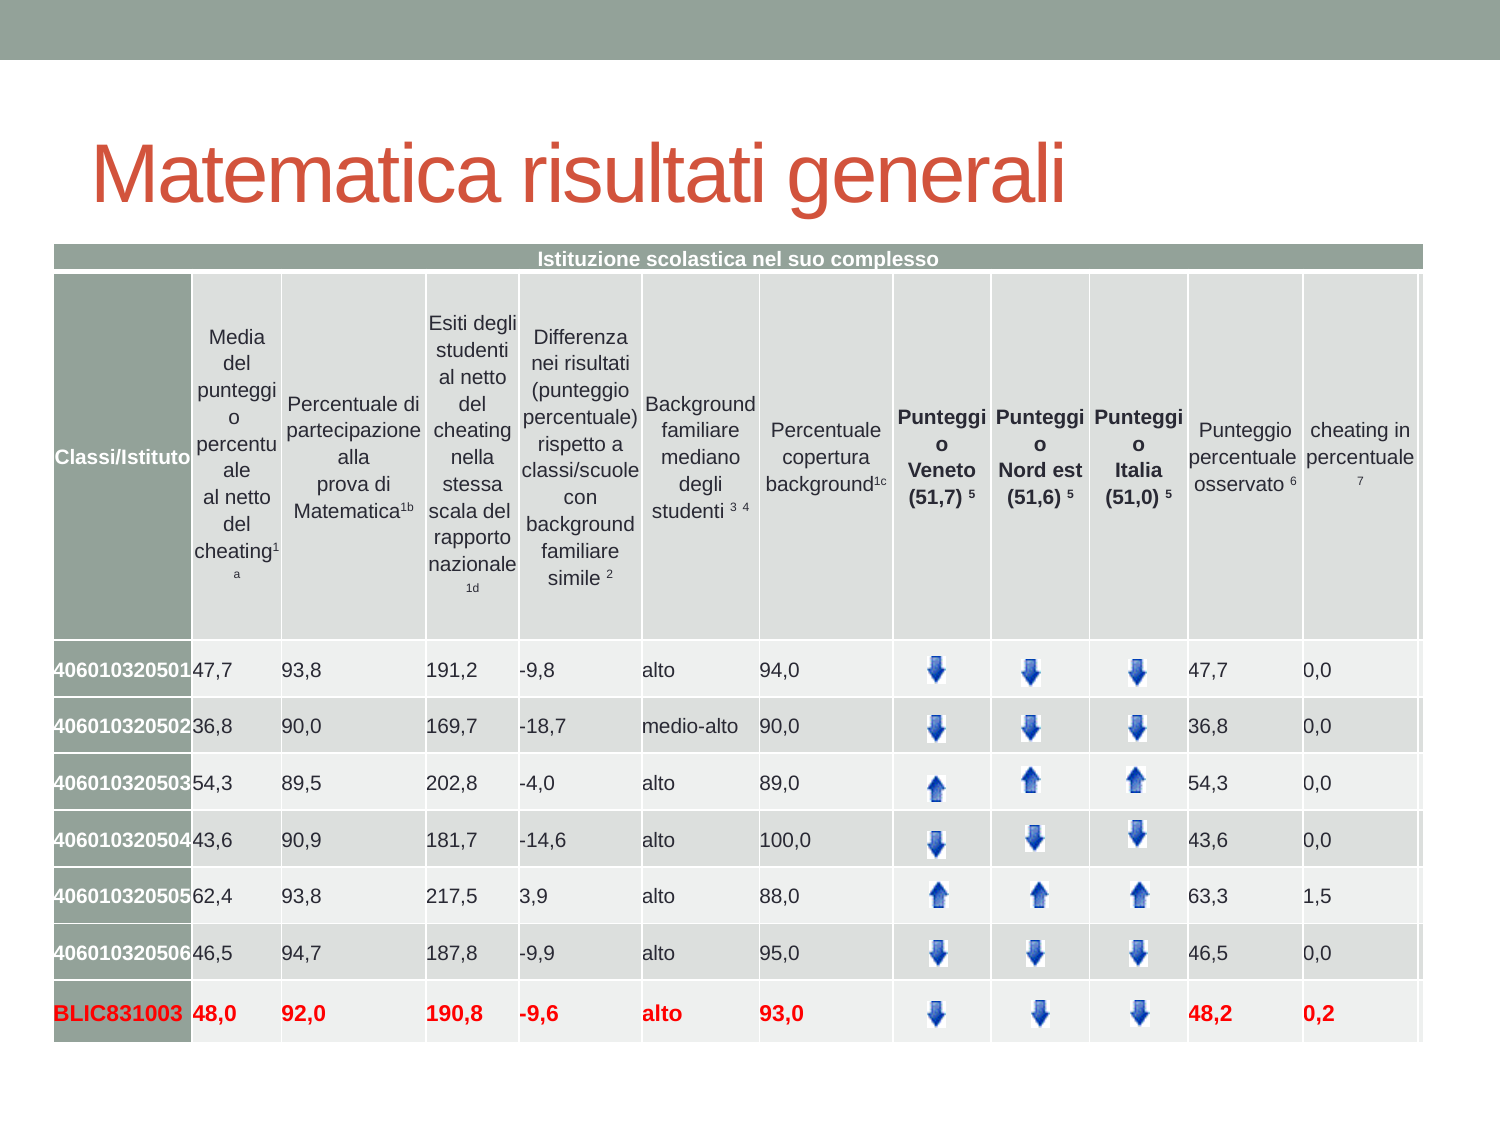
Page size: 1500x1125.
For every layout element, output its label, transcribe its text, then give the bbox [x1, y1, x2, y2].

table_cell [1419, 811, 1423, 866]
table_cell 47,7 [193, 641, 281, 696]
table_cell Punteggio Italia (51,0) 5 [1090, 274, 1187, 639]
picture [926, 715, 947, 743]
table_cell 48,2 [1189, 981, 1302, 1042]
picture [1130, 1000, 1150, 1028]
table_cell 191,2 [427, 641, 518, 696]
table_cell 88,0 [760, 868, 892, 923]
picture [926, 831, 947, 859]
table_cell -14,6 [520, 811, 641, 866]
table_cell Percentuale di partecipazione alla prova di Matematica1b [282, 274, 425, 639]
picture [1130, 881, 1150, 909]
table_cell [1419, 274, 1423, 639]
table_cell 89,5 [282, 754, 425, 809]
table_cell [1090, 924, 1187, 979]
table_cell [1090, 698, 1187, 752]
table_cell 90,9 [282, 811, 425, 866]
table_cell 93,8 [282, 641, 425, 696]
table_cell 46,5 [193, 924, 281, 979]
table_cell alto [643, 641, 759, 696]
table_cell 95,0 [760, 924, 892, 979]
picture [1128, 940, 1149, 968]
table_cell 54,3 [1189, 754, 1302, 809]
table_cell [894, 981, 990, 1042]
table_cell [992, 754, 1089, 809]
table_cell [1090, 811, 1187, 866]
table_cell medio-alto [643, 698, 759, 752]
table_cell 406010320506 [54, 924, 191, 979]
table_cell 63,3 [1189, 868, 1302, 923]
table_cell alto [643, 868, 759, 923]
table_cell Punteggio Nord est (51,6) 5 [992, 274, 1089, 639]
table_cell 93,8 [282, 868, 425, 923]
table_cell [894, 698, 990, 752]
table_cell [992, 641, 1089, 696]
picture [926, 656, 947, 684]
table_cell [1419, 868, 1423, 923]
table_cell 0,0 [1304, 924, 1417, 979]
table_cell alto [643, 981, 759, 1042]
picture [928, 940, 949, 968]
table_cell 43,6 [193, 811, 281, 866]
table_cell [1419, 641, 1423, 696]
table_cell 89,0 [760, 754, 892, 809]
table_cell alto [643, 924, 759, 979]
picture [926, 774, 947, 802]
table_cell -9,8 [520, 641, 641, 696]
table_cell 1,5 [1304, 868, 1417, 923]
table_cell [1419, 981, 1423, 1042]
table_cell 190,8 [427, 981, 518, 1042]
table_cell 92,0 [282, 981, 425, 1042]
table_cell [1090, 981, 1187, 1042]
table_cell 100,0 [760, 811, 892, 866]
title Matematica risultati generali [75, 87, 1425, 242]
picture [929, 881, 949, 909]
table_cell [992, 924, 1089, 979]
table_cell [1419, 698, 1423, 752]
table_cell Punteggio percentuale osservato 6 [1189, 274, 1302, 639]
table_cell BLIC831003 [54, 981, 191, 1042]
table_cell Classi/Istituto [54, 274, 191, 639]
table_cell [894, 924, 990, 979]
table_cell 94,7 [282, 924, 425, 979]
table_cell 406010320503 [54, 754, 191, 809]
table_cell 0,2 [1304, 981, 1417, 1042]
table_cell [992, 698, 1089, 752]
table_cell 406010320502 [54, 698, 191, 752]
table_cell 36,8 [1189, 698, 1302, 752]
table_cell -9,6 [520, 981, 641, 1042]
table_cell 47,7 [1189, 641, 1302, 696]
picture [1025, 940, 1045, 968]
table_cell 3,9 [520, 868, 641, 923]
table_cell 0,0 [1304, 811, 1417, 866]
table_cell [894, 754, 990, 809]
table_cell [992, 981, 1089, 1042]
picture [1021, 659, 1041, 687]
table_cell 187,8 [427, 924, 518, 979]
table_cell 181,7 [427, 811, 518, 866]
picture [1021, 714, 1041, 742]
picture [926, 1000, 947, 1029]
table_cell Esiti degli studenti al netto del cheating nella stessa scala del rapporto nazionale 1d [427, 274, 518, 639]
table_cell 217,5 [427, 868, 518, 923]
table_cell 54,3 [193, 754, 281, 809]
table_cell 406010320505 [54, 868, 191, 923]
table_cell 43,6 [1189, 811, 1302, 866]
table_cell 90,0 [760, 698, 892, 752]
picture [1029, 881, 1050, 909]
table_cell 48,0 [193, 981, 281, 1042]
table_cell alto [643, 754, 759, 809]
table_cell 94,0 [760, 641, 892, 696]
table_cell -18,7 [520, 698, 641, 752]
table_cell [894, 641, 990, 696]
picture [1127, 659, 1147, 687]
table_cell [1090, 868, 1187, 923]
table_cell 0,0 [1304, 698, 1417, 752]
table_cell [894, 868, 990, 923]
table_cell cheating in percentuale 7 [1304, 274, 1417, 639]
table_cell [992, 868, 1089, 923]
table_cell 93,0 [760, 981, 892, 1042]
table_cell 62,4 [193, 868, 281, 923]
table_cell -4,0 [520, 754, 641, 809]
table_cell [1419, 924, 1423, 979]
table_cell 202,8 [427, 754, 518, 809]
picture [1025, 825, 1045, 853]
table_cell alto [643, 811, 759, 866]
table_cell 0,0 [1304, 754, 1417, 809]
table_cell [992, 811, 1089, 866]
table_cell Differenza nei risultati (punteggio percentuale) rispetto a classi/scuole con background familiare simile 2 [520, 274, 641, 639]
table_header Istituzione scolastica nel suo complesso [54, 244, 1423, 269]
table_cell [1090, 641, 1187, 696]
picture [1126, 765, 1146, 794]
table_cell Percentuale copertura background1c [760, 274, 892, 639]
table_cell [1090, 754, 1187, 809]
table_cell 0,0 [1304, 641, 1417, 696]
table_cell 46,5 [1189, 924, 1302, 979]
table_cell 169,7 [427, 698, 518, 752]
table_cell 406010320504 [54, 811, 191, 866]
picture [1127, 714, 1147, 742]
table_cell Background familiare mediano degli studenti 3 4 [643, 274, 759, 639]
table_cell Punteggio Veneto (51,7) 5 [894, 274, 990, 639]
table_cell 36,8 [193, 698, 281, 752]
table_cell 406010320501 [54, 641, 191, 696]
table_cell [894, 811, 990, 866]
table_cell -9,9 [520, 924, 641, 979]
table_cell Media del punteggio percentuale al netto del cheating1a [193, 274, 281, 639]
picture [1030, 1000, 1050, 1028]
picture [1127, 820, 1147, 848]
picture [1021, 765, 1041, 794]
table_cell [1419, 754, 1423, 809]
table_cell 90,0 [282, 698, 425, 752]
